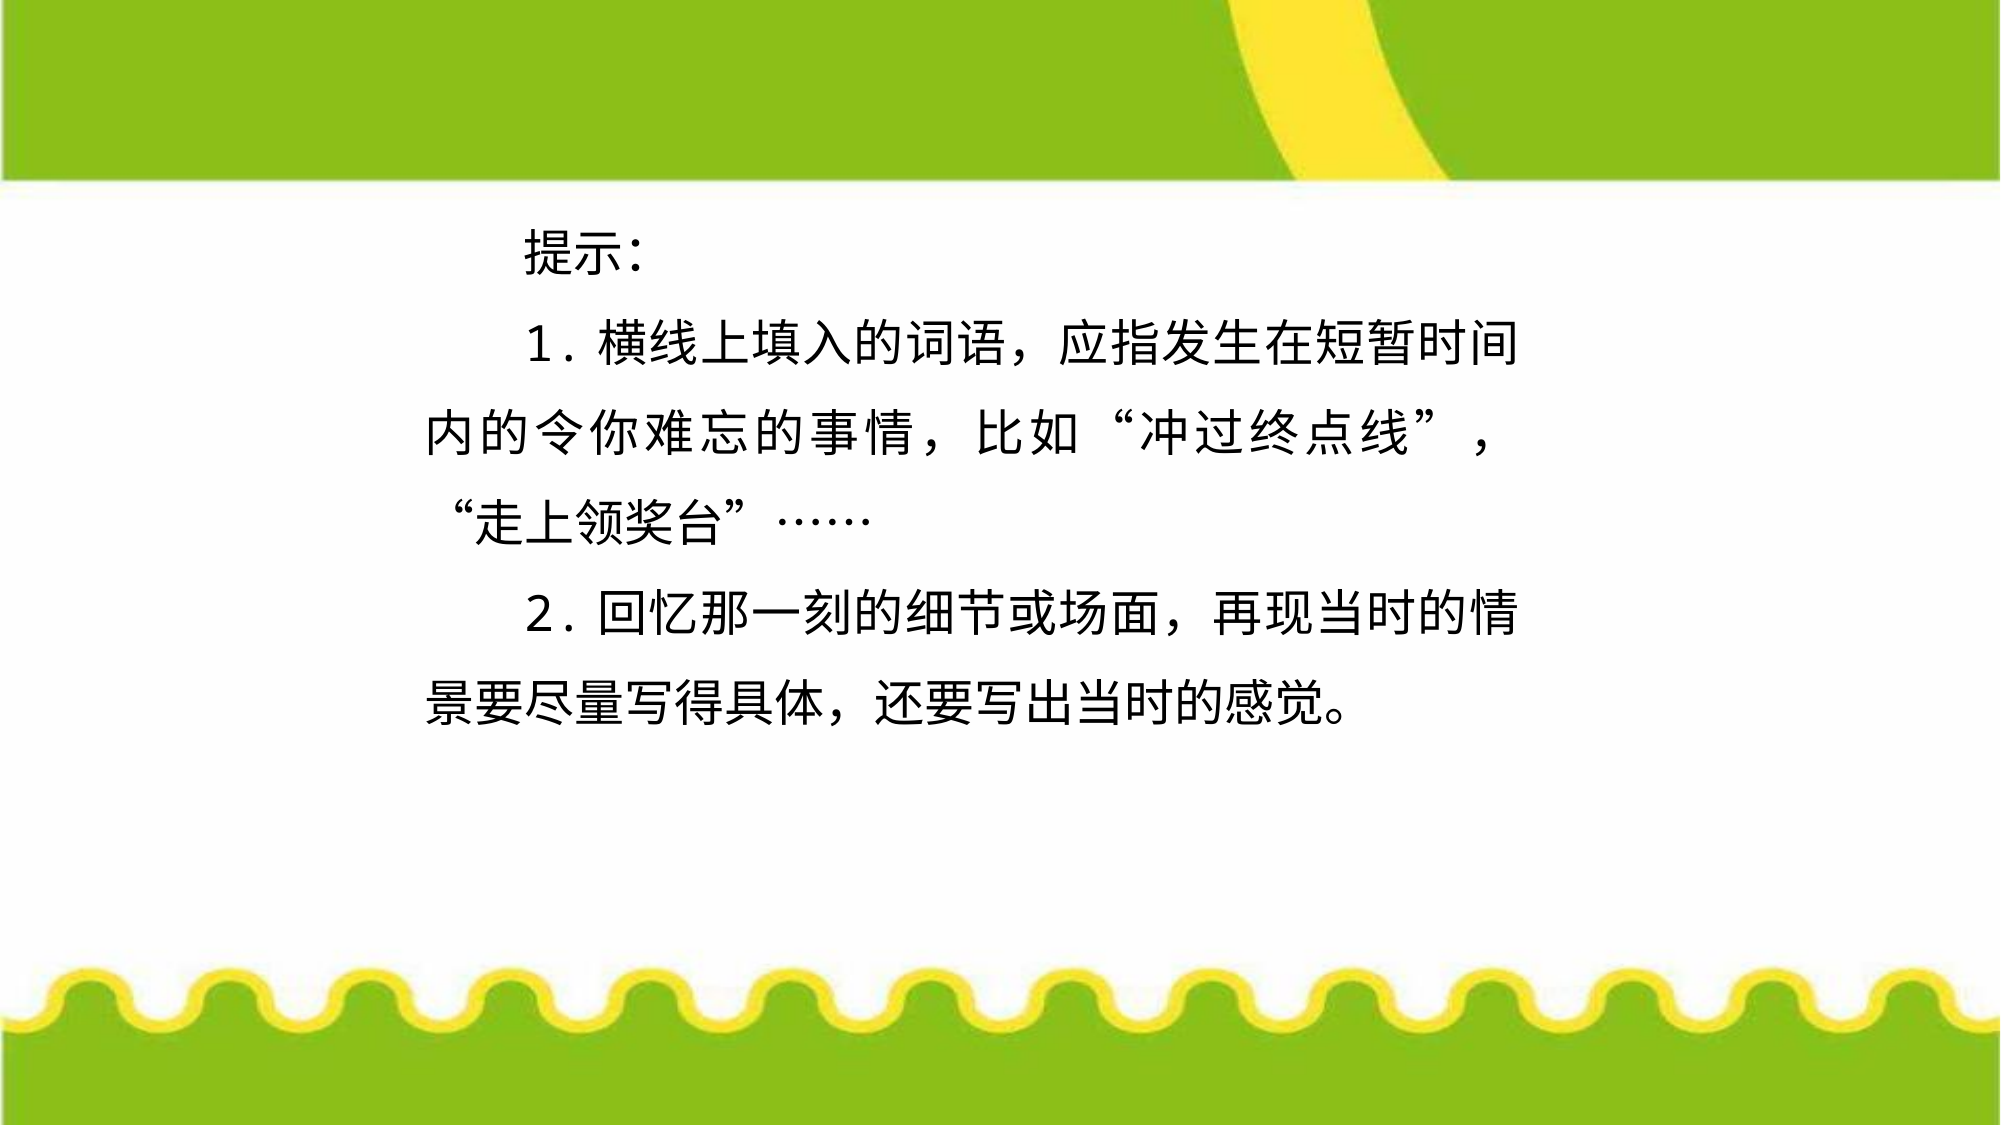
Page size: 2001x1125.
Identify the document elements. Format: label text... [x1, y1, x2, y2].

text_box 提示： 1.横线上填入的词语，应指发生在短暂时间内的令你难忘的事情，比如“冲过终点线”，“走上领奖台”…… 2.回忆那一刻的细节或场面，再现当时的情景要尽量写得具体，还要写出当时的感觉。 [409, 184, 1535, 740]
picture [0, 0, 2001, 1125]
